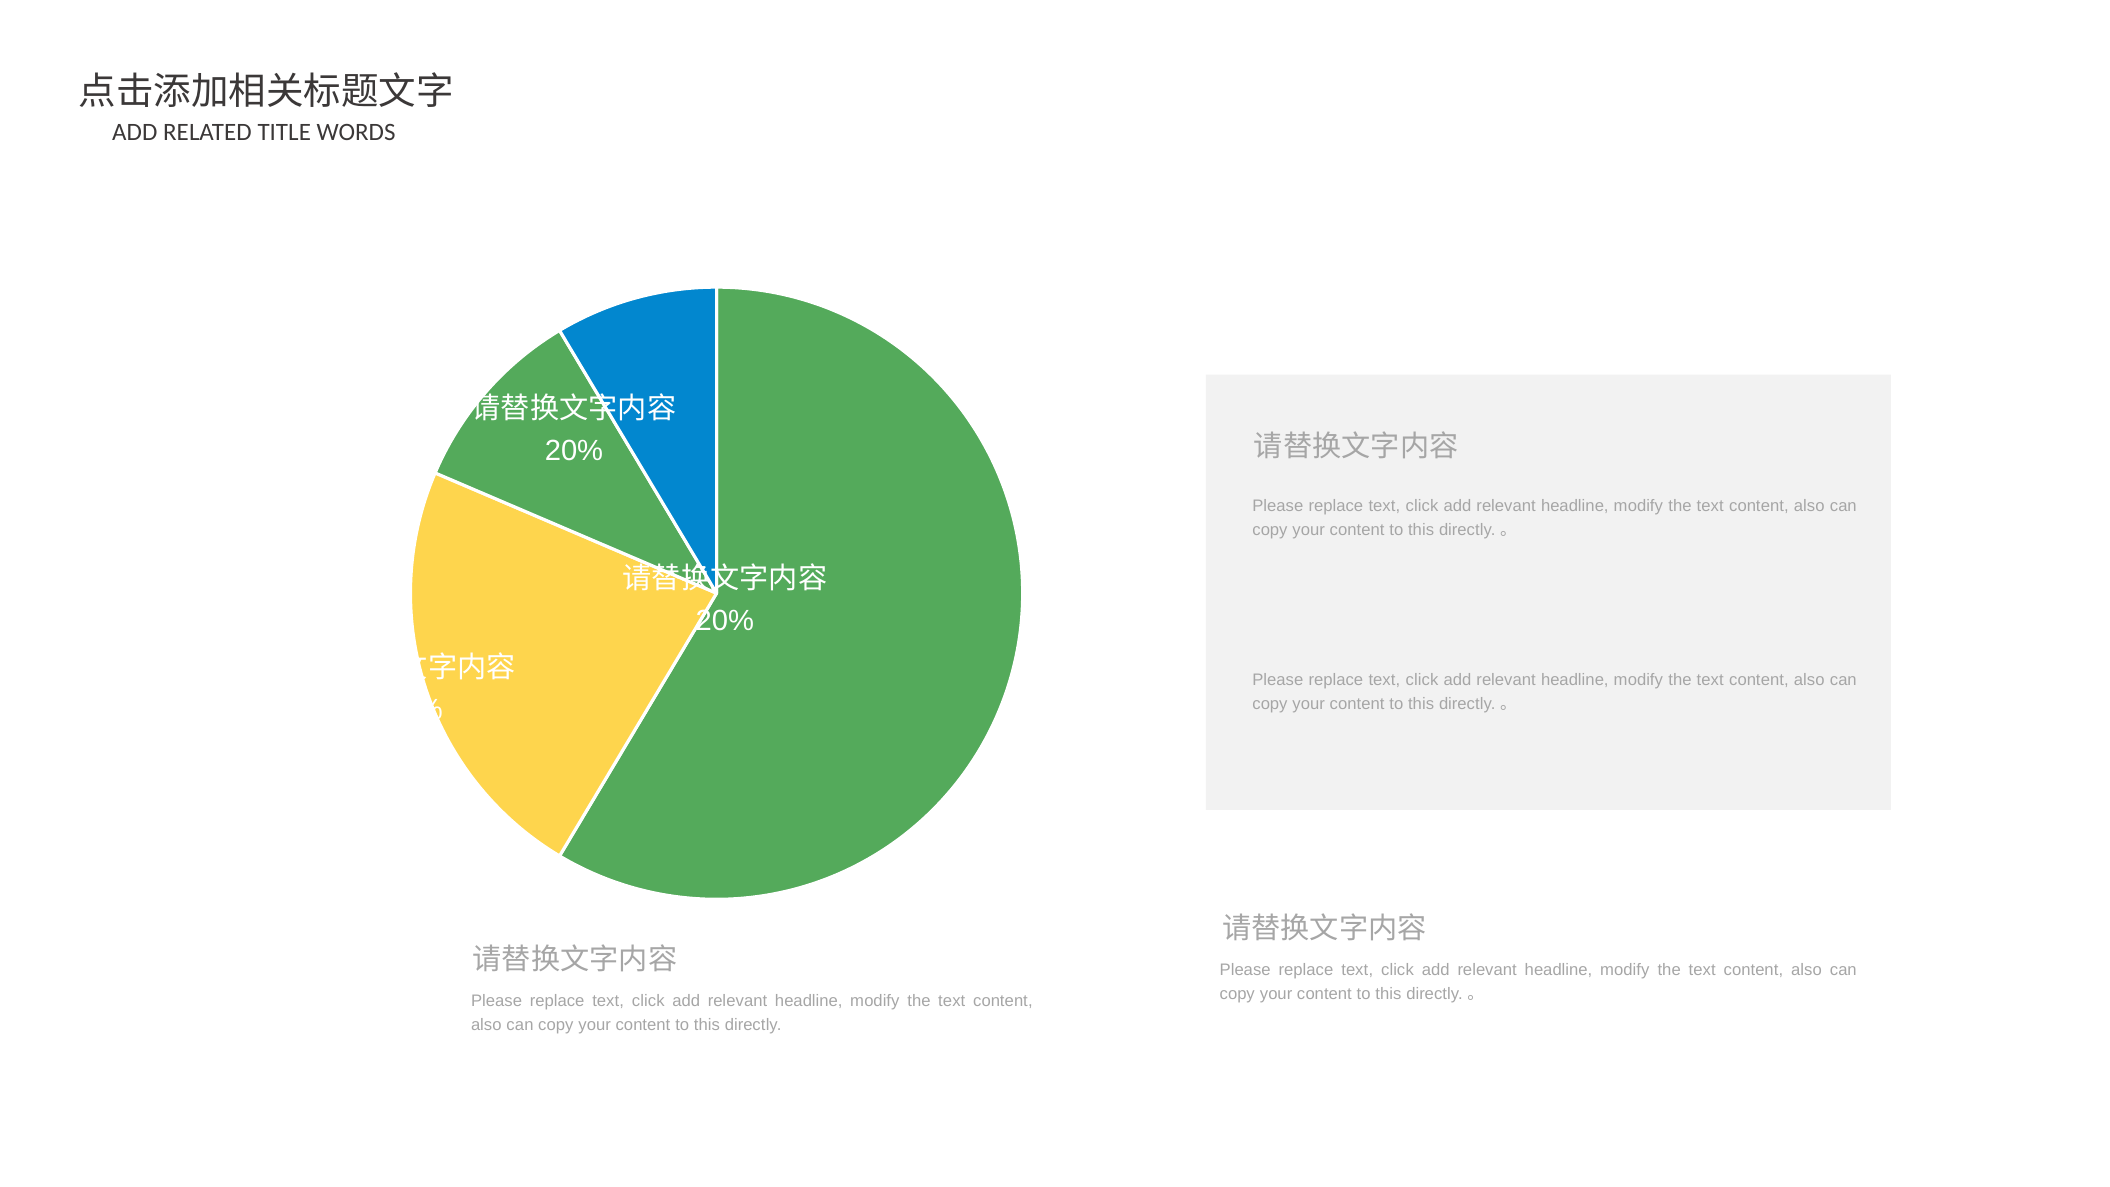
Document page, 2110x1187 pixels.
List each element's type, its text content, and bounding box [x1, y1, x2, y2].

text_box Please replace text, click add relevant headline, modify the text content, also can copy your content to this directly. [456, 978, 1049, 1042]
text_box Please replace text, click add relevant headline, modify the text content, also can copy your content to this directly.。 [1204, 947, 1873, 1011]
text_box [1205, 374, 1891, 810]
text_box ADD RELATED TITLE WORDS [96, 107, 413, 154]
text_box 点击添加相关标题文字 [62, 59, 470, 121]
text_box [219, 274, 1214, 913]
text_box 请替换文字内容 [457, 926, 699, 978]
text_box 请替换文字内容 [1207, 895, 1449, 947]
